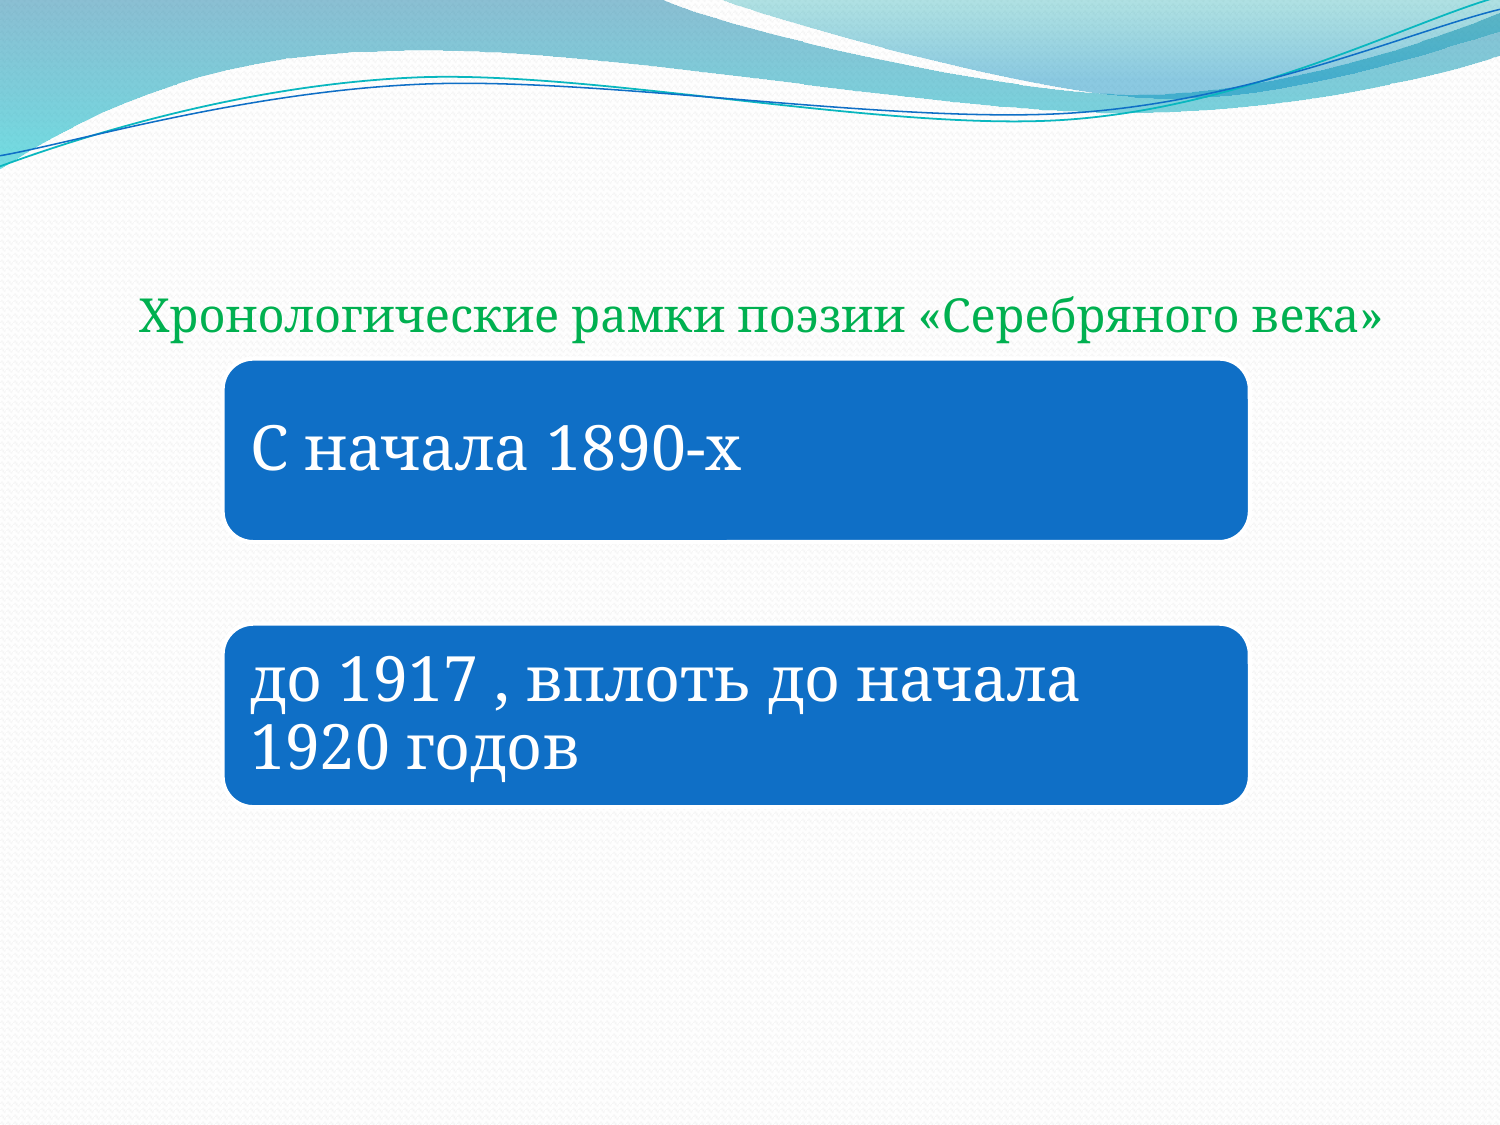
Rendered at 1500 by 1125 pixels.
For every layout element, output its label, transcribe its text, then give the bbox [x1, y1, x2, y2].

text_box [222, 351, 1251, 896]
title Хронологические рамки поэзии «Серебряного века» [93, 246, 1430, 399]
